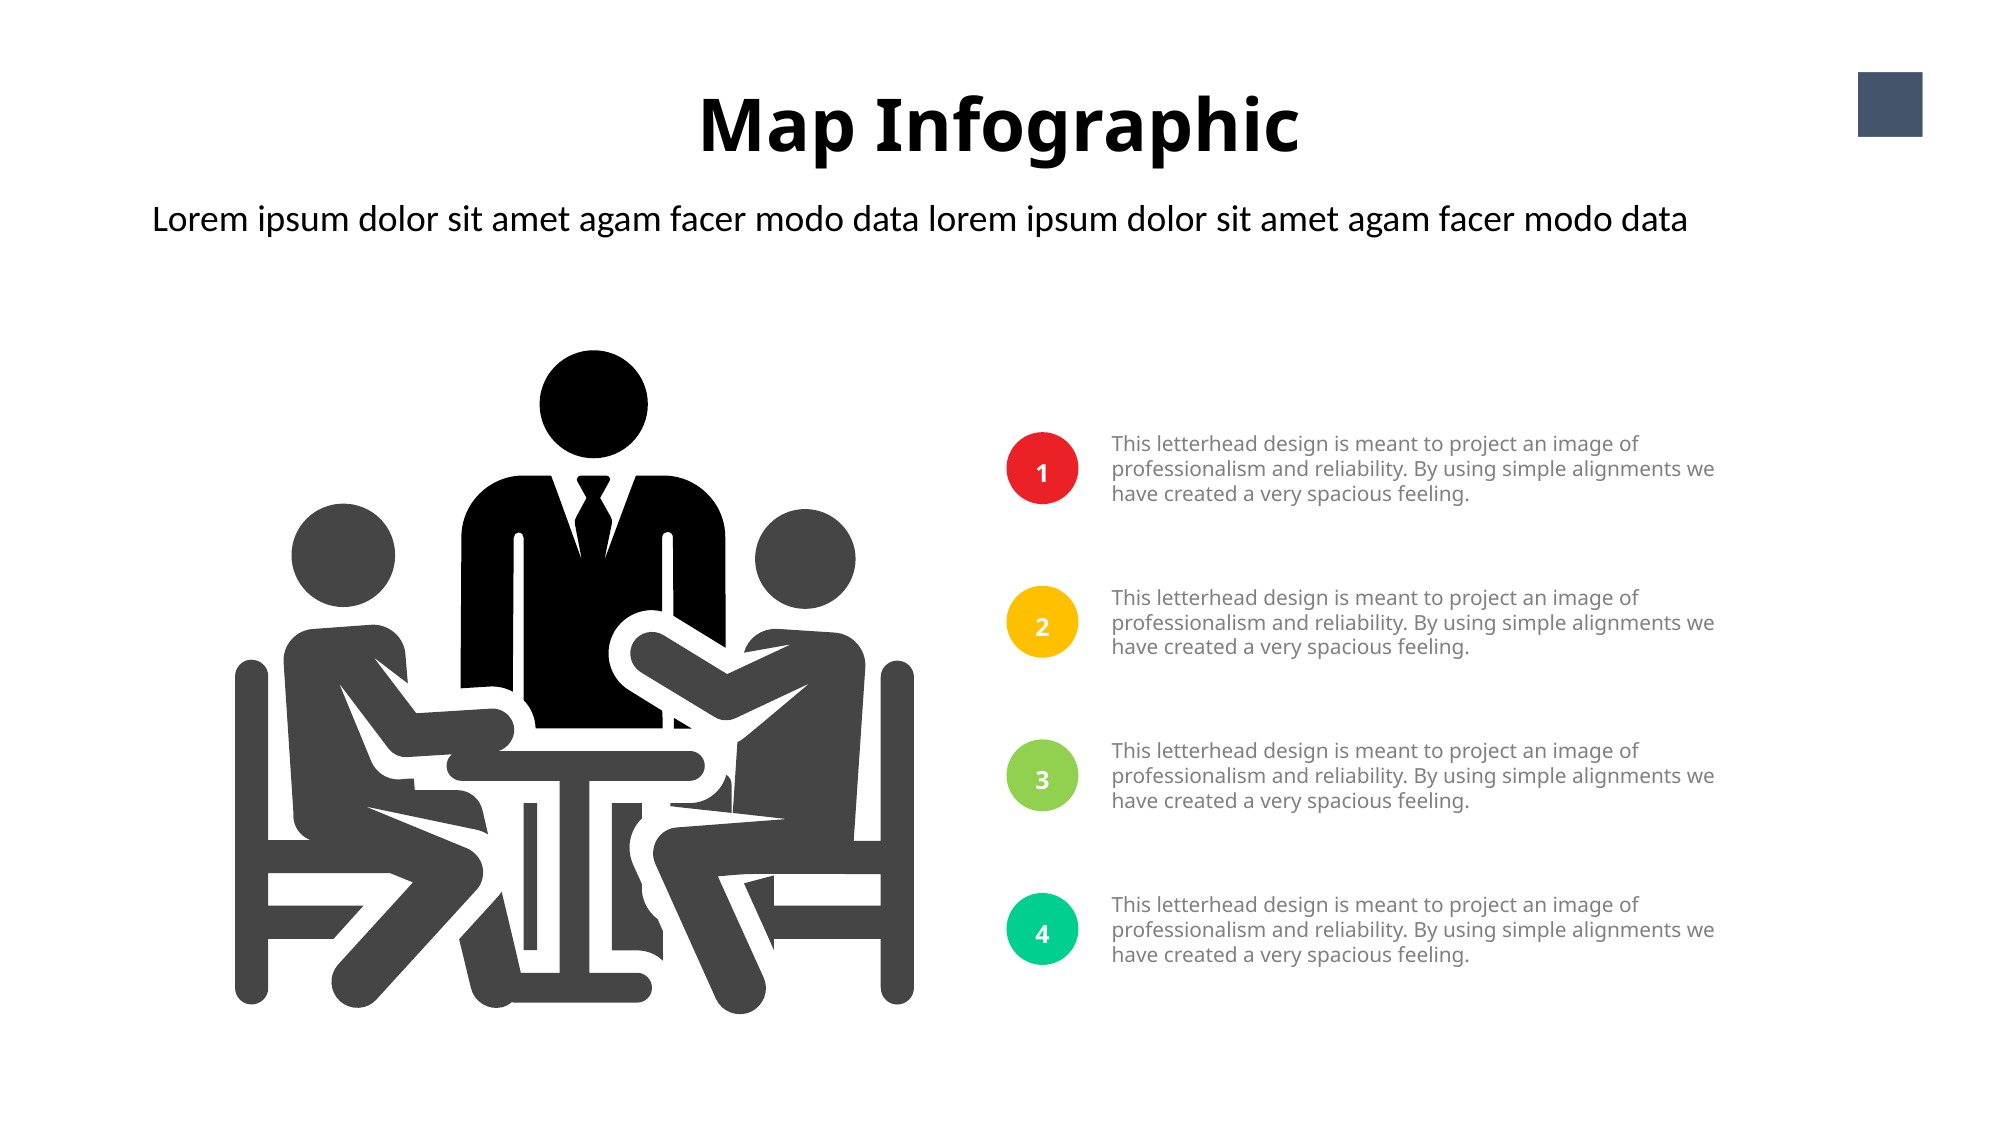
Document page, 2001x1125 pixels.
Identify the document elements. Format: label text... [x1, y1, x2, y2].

title Map Infographic [137, 72, 1863, 184]
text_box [235, 350, 1765, 1018]
slide_number 8 [1863, 78, 1927, 130]
text_box [1857, 71, 1924, 78]
text_box [1863, 130, 1924, 138]
subtitle Lorem ipsum dolor sit amet agam facer modo data lorem ipsum dolor sit amet agam facer modo data [137, 186, 1863, 227]
